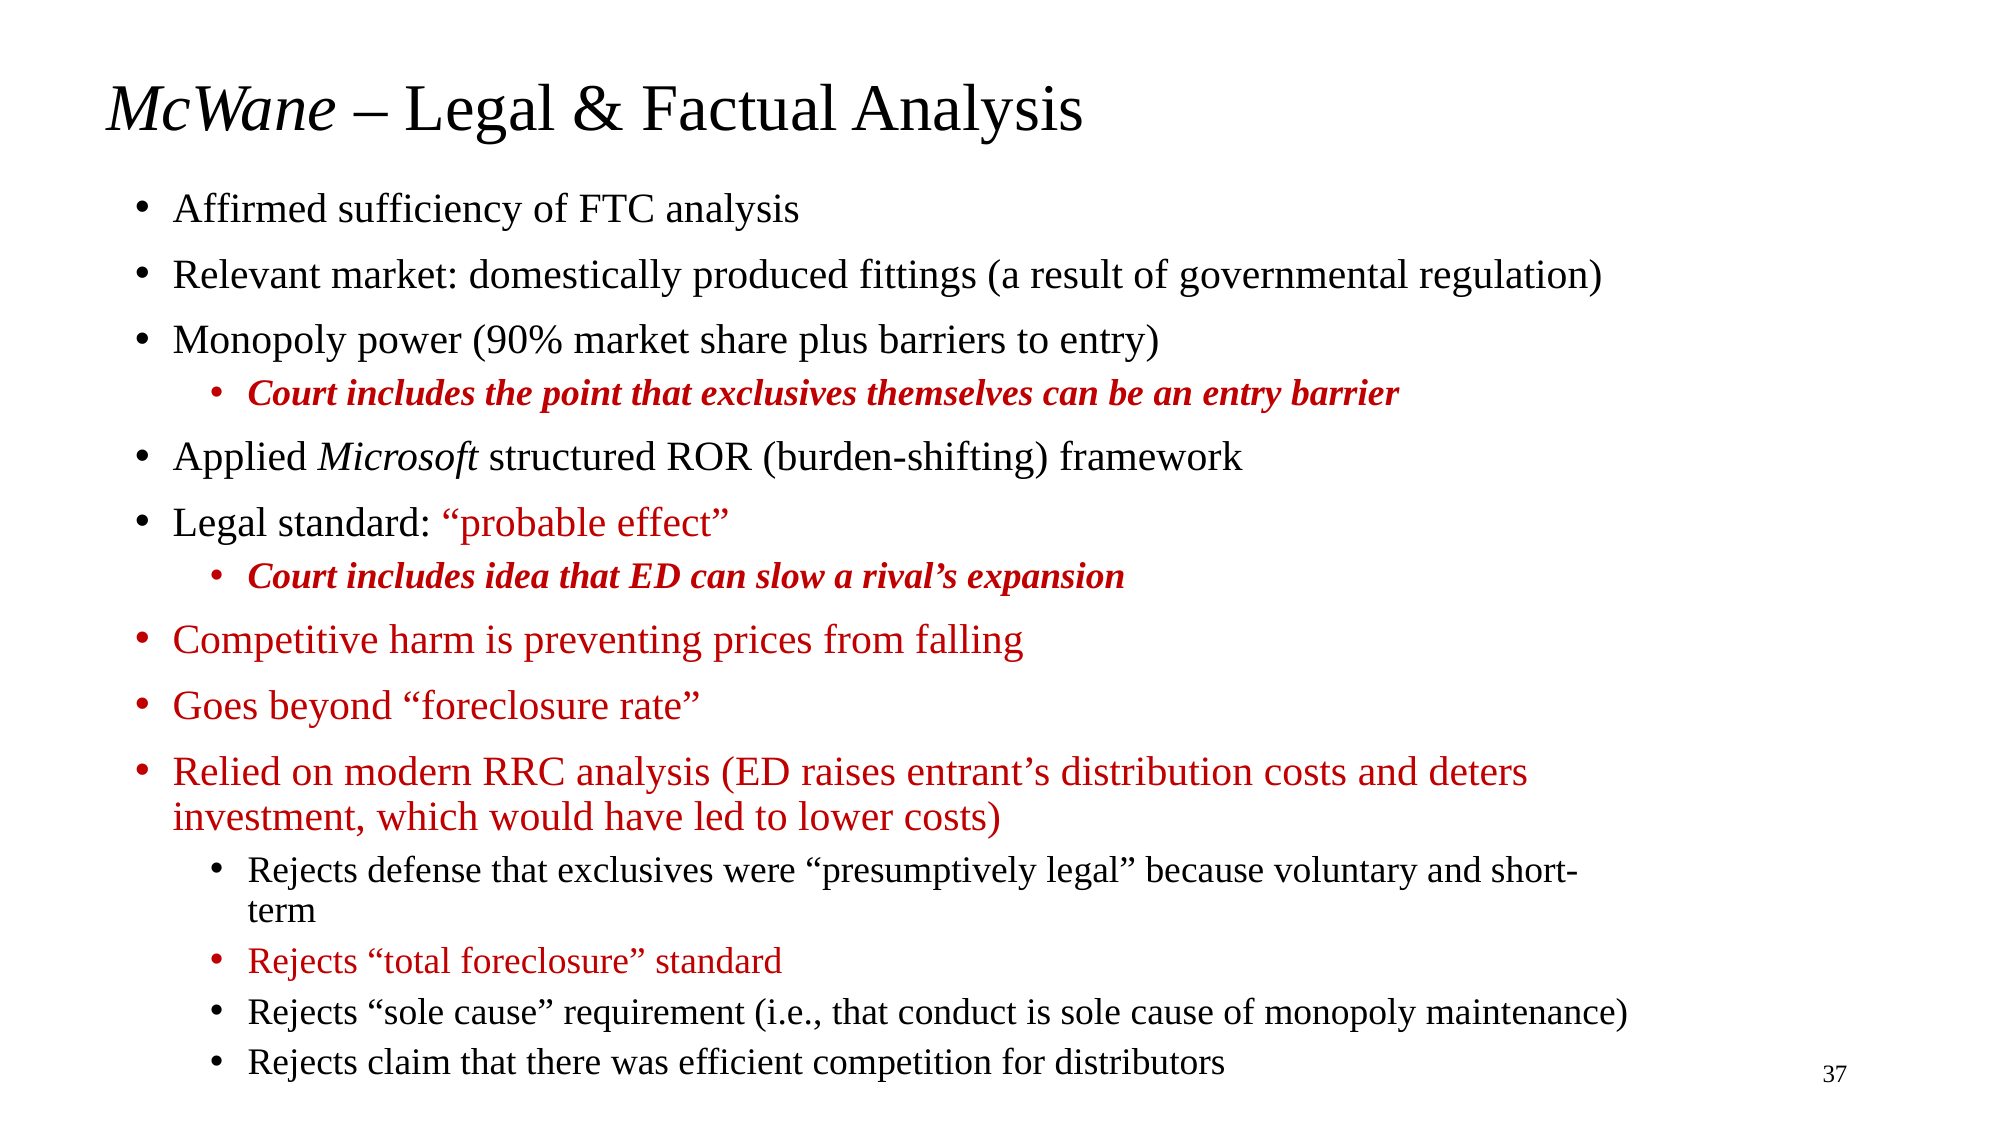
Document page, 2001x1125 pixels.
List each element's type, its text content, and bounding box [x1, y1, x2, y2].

title McWane – Legal & Factual Analysis [91, 0, 1880, 218]
list Affirmed sufficiency of FTC analysis Relevant market: domestically produced fittings (a result of governmental regulation) Monopoly power (90% market share plus barriers to entry) Court includes the point that exclusives themselves can be an entry barrier Applied Microsoft structured ROR (burden-shifting) framework Legal standard: “probable effect” Court includes idea that ED can slow a rival’s expansion Competitive harm is preventing prices from falling Goes beyond “foreclosure rate” Relied on modern RRC analysis (ED raises entrant’s distribution costs and deters investment, which would have led to lower costs) Rejects defense that exclusives were “presumptively legal” because voluntary and short-term Rejects “total foreclosure” standard Rejects “sole cause” requirement (i.e., that conduct is sole cause of monopoly maintenance) Rejects claim that there was efficient competition for distributors [120, 178, 1662, 1125]
slide_number 37 [1412, 1042, 1863, 1103]
